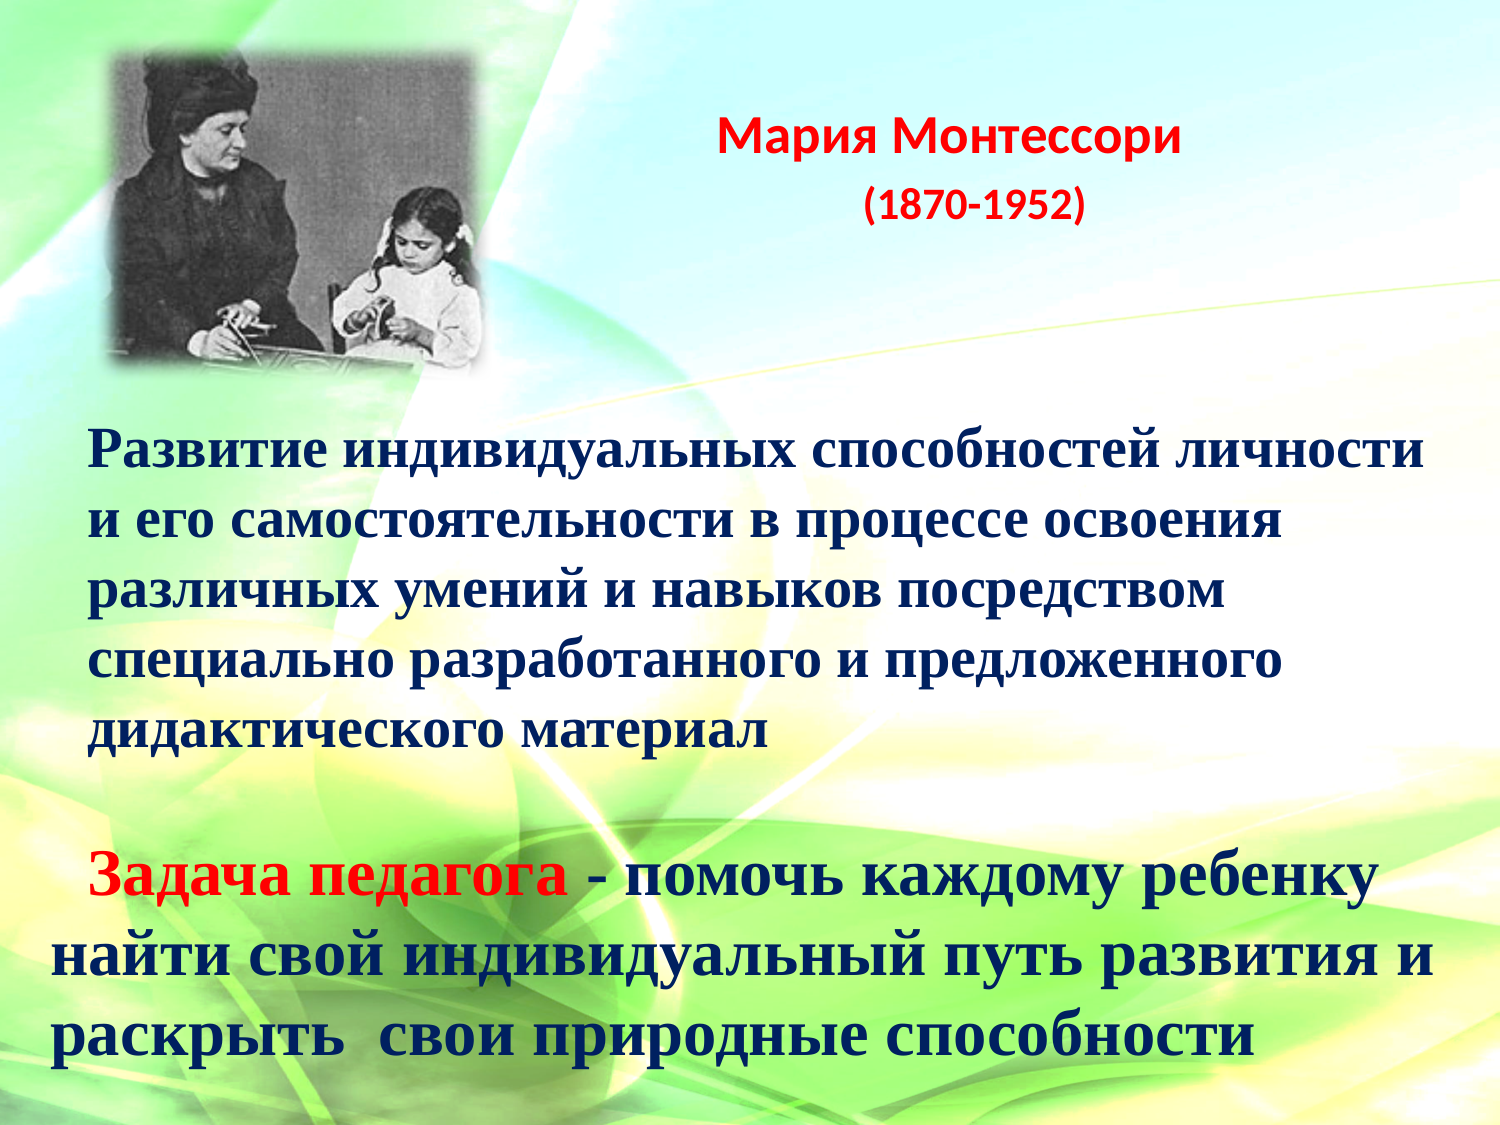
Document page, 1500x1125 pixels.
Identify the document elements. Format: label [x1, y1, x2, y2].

list [93, 34, 493, 382]
picture [0, 0, 1500, 1125]
